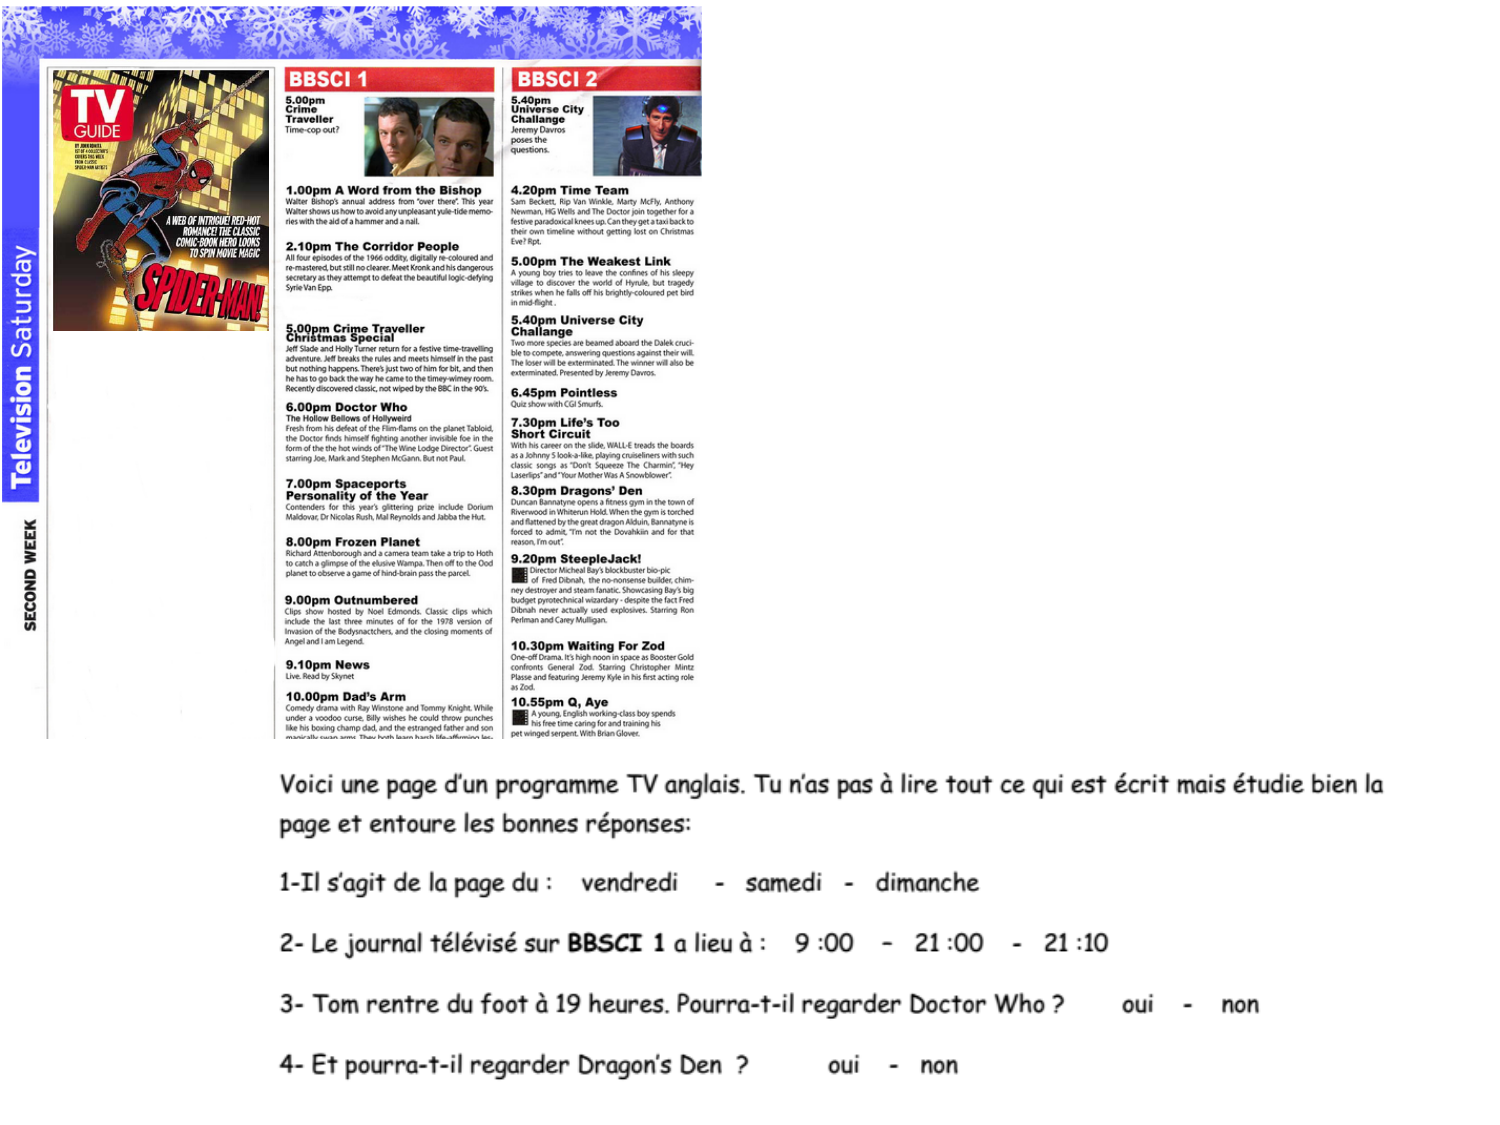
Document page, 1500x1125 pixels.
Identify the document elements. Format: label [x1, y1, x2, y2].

picture [272, 763, 1393, 1096]
picture [0, 0, 705, 740]
